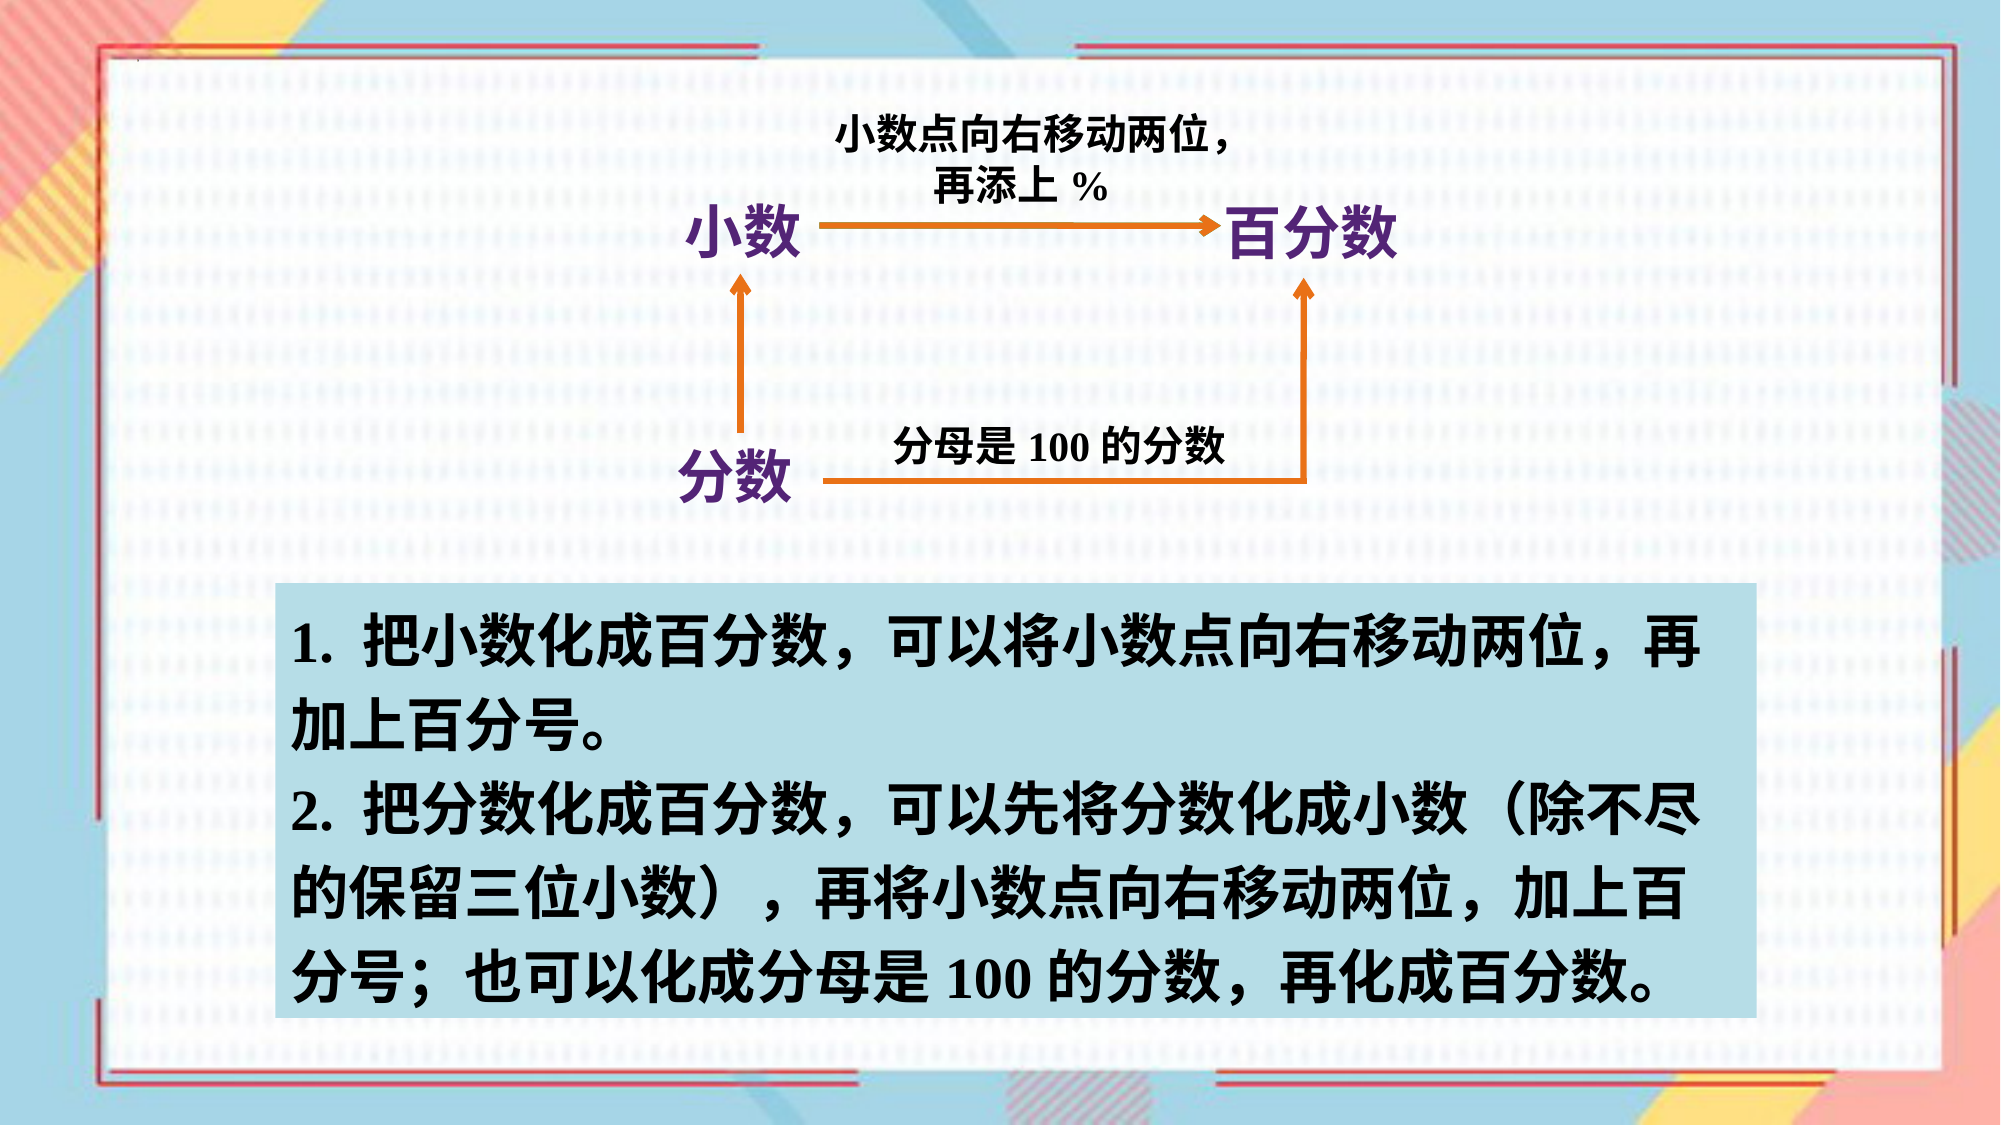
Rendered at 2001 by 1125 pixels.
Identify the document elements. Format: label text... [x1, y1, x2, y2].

text_box 分数 [661, 433, 838, 518]
text_box 分母是100的分数 [870, 412, 1248, 477]
text_box 百分数 [1209, 189, 1444, 274]
text_box 1. 把小数化成百分数，可以将小数点向右移动两位，再加上百分号。 2. 把分数化成百分数，可以先将分数化成小数（除不尽的保留三位小数），再将小数点向右移动两位，加上百分号；也可以化成分母是100的分数，再化成百分数。 [275, 583, 1757, 1018]
picture [0, 0, 2001, 1125]
text_box 小数点向右移动两位， 再添上% [804, 100, 1240, 220]
text_box 小数 [670, 187, 846, 273]
